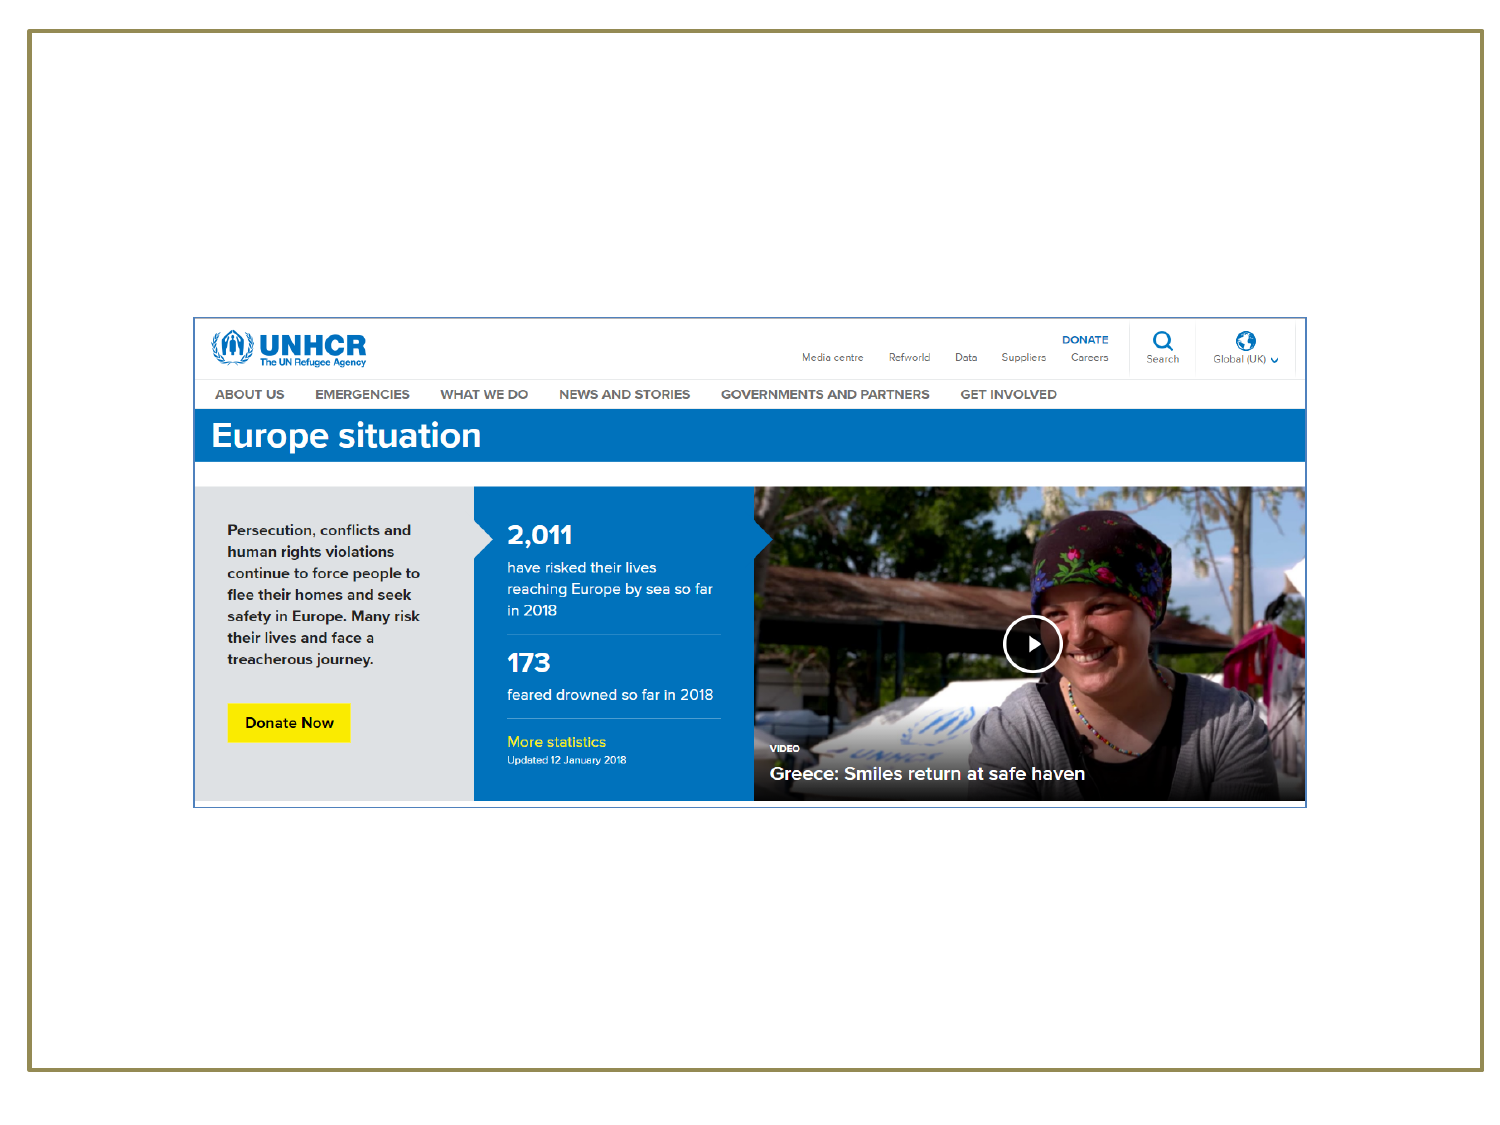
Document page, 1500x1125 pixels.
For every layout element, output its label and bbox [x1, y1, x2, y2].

picture [194, 317, 1306, 807]
text_box [27, 29, 1484, 1072]
